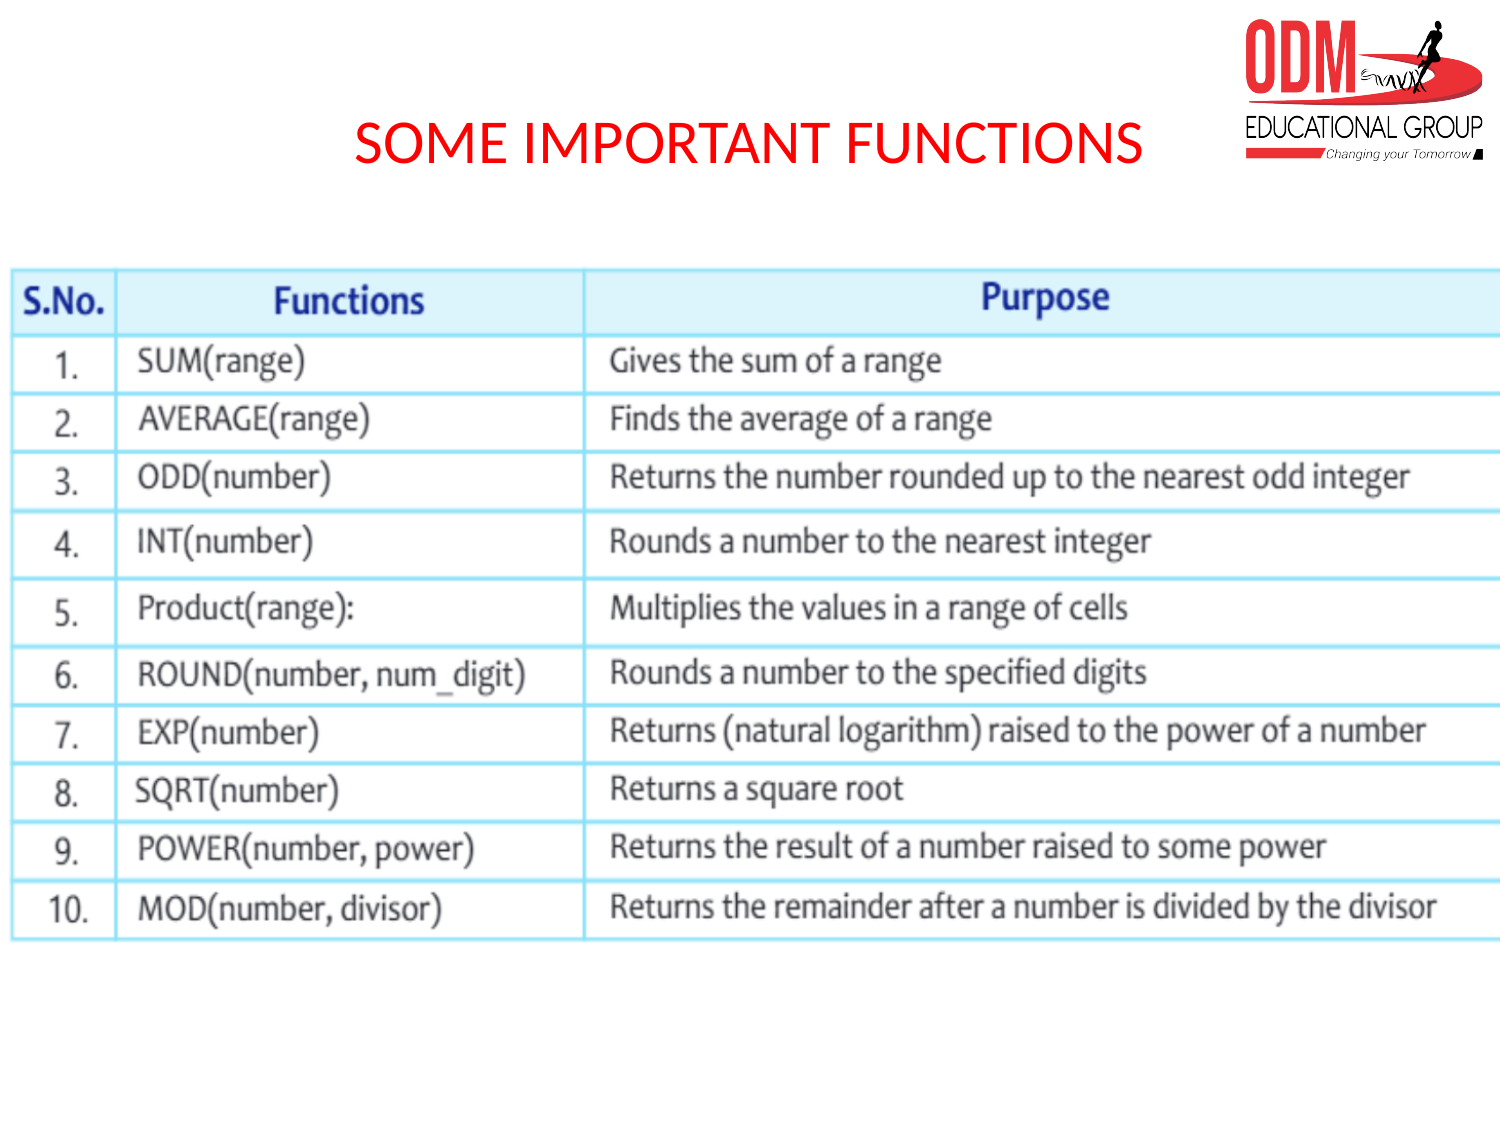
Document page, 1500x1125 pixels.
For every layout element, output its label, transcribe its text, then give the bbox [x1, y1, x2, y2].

picture [0, 262, 1500, 965]
picture [1245, 18, 1483, 162]
title SOME IMPORTANT FUNCTIONS [75, 45, 1425, 233]
